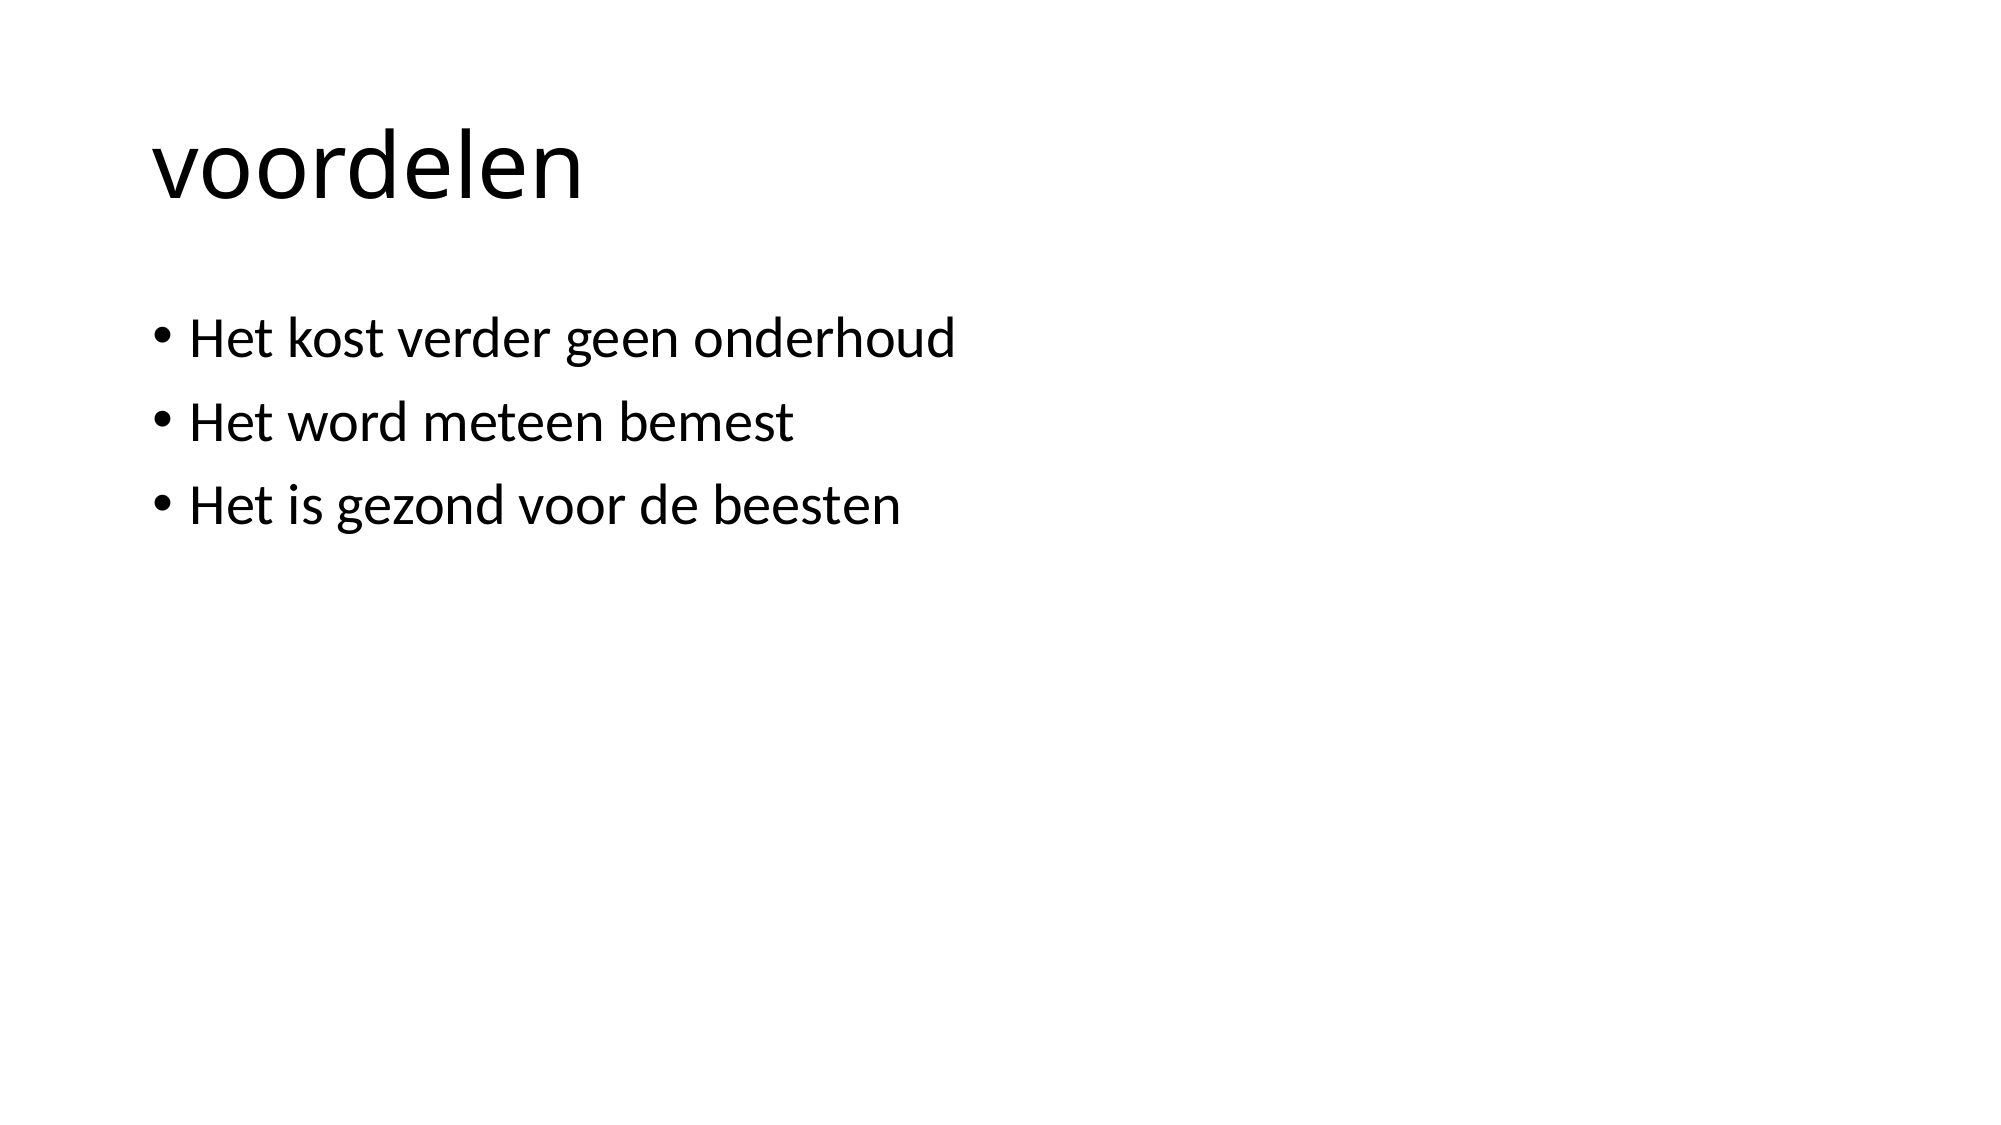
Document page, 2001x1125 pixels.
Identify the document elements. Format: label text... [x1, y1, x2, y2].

title voordelen [137, 59, 1863, 278]
list Het kost verder geen onderhoud Het word meteen bemest Het is gezond voor de beesten [137, 299, 1863, 1014]
